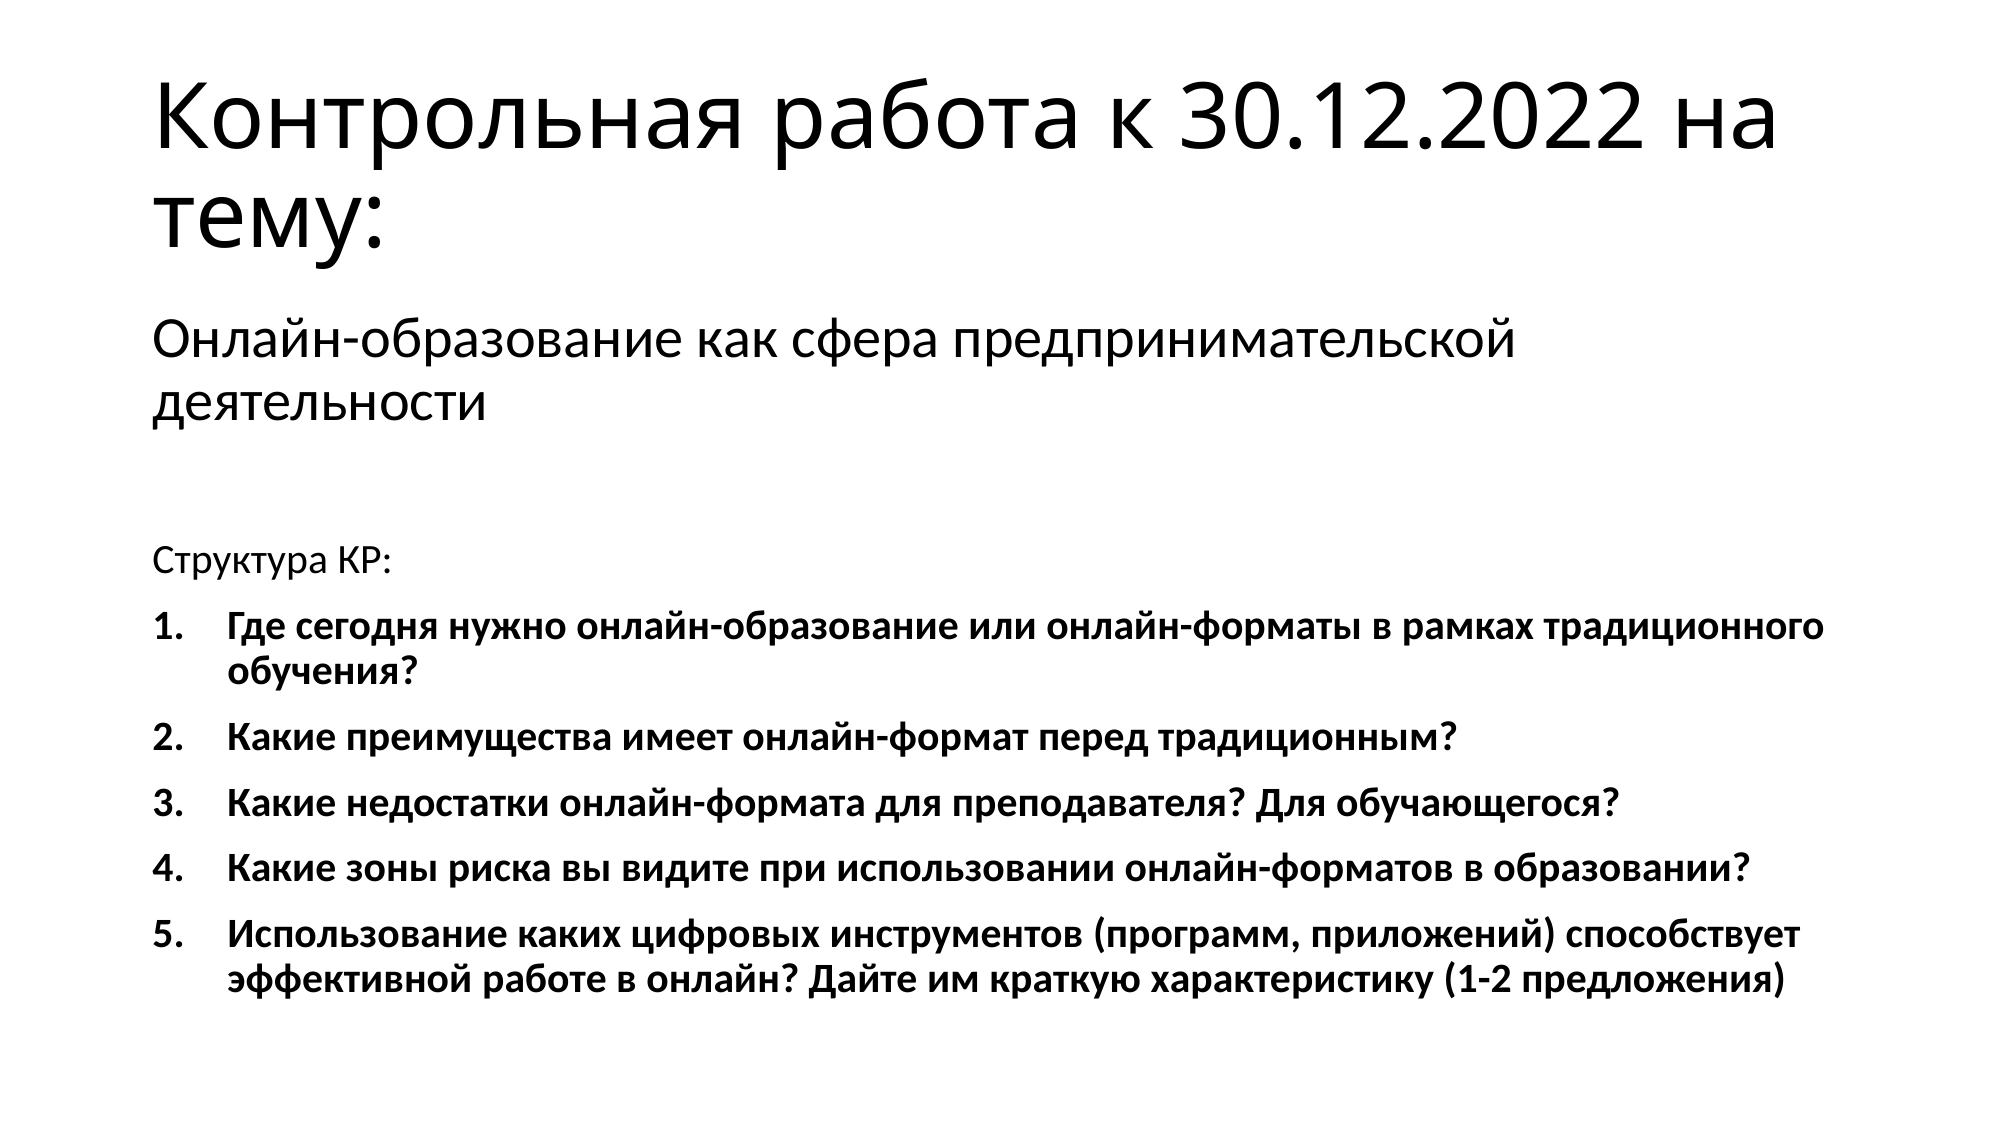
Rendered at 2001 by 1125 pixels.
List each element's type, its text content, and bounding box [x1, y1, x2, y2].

list Онлайн-образование как сфера предпринимательской деятельности Структура КР: Где сегодня нужно онлайн-образование или онлайн-форматы в рамках традиционного обучения? Какие преимущества имеет онлайн-формат перед традиционным? Какие недостатки онлайн-формата для преподавателя? Для обучающегося? Какие зоны риска вы видите при использовании онлайн-форматов в образовании? Использование каких цифровых инструментов (программ, приложений) способствует эффективной работе в онлайн? Дайте им краткую характеристику (1-2 предложения) [137, 299, 1863, 1014]
title Контрольная работа к 30.12.2022 на тему: [137, 59, 1863, 278]
